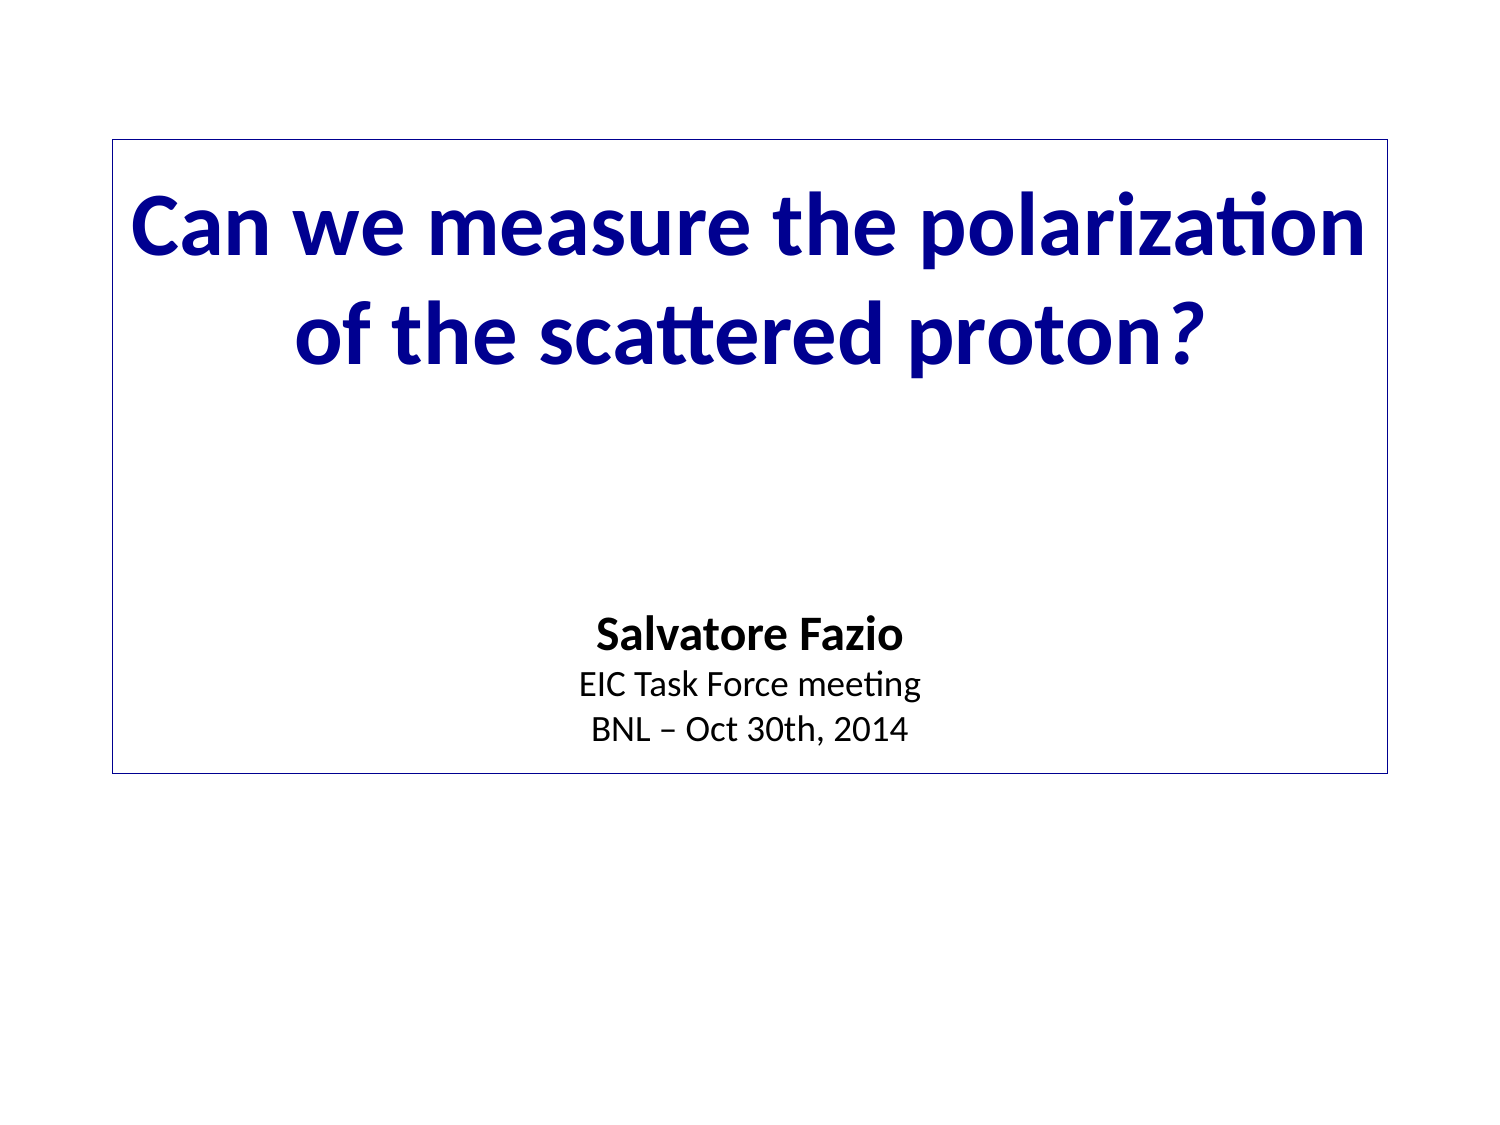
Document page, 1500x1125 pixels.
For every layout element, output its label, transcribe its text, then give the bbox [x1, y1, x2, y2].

title Can we measure the polarization of the scattered proton? Salvatore Fazio EIC Task Force meeting BNL – Oct 30th, 2014 [112, 139, 1388, 774]
